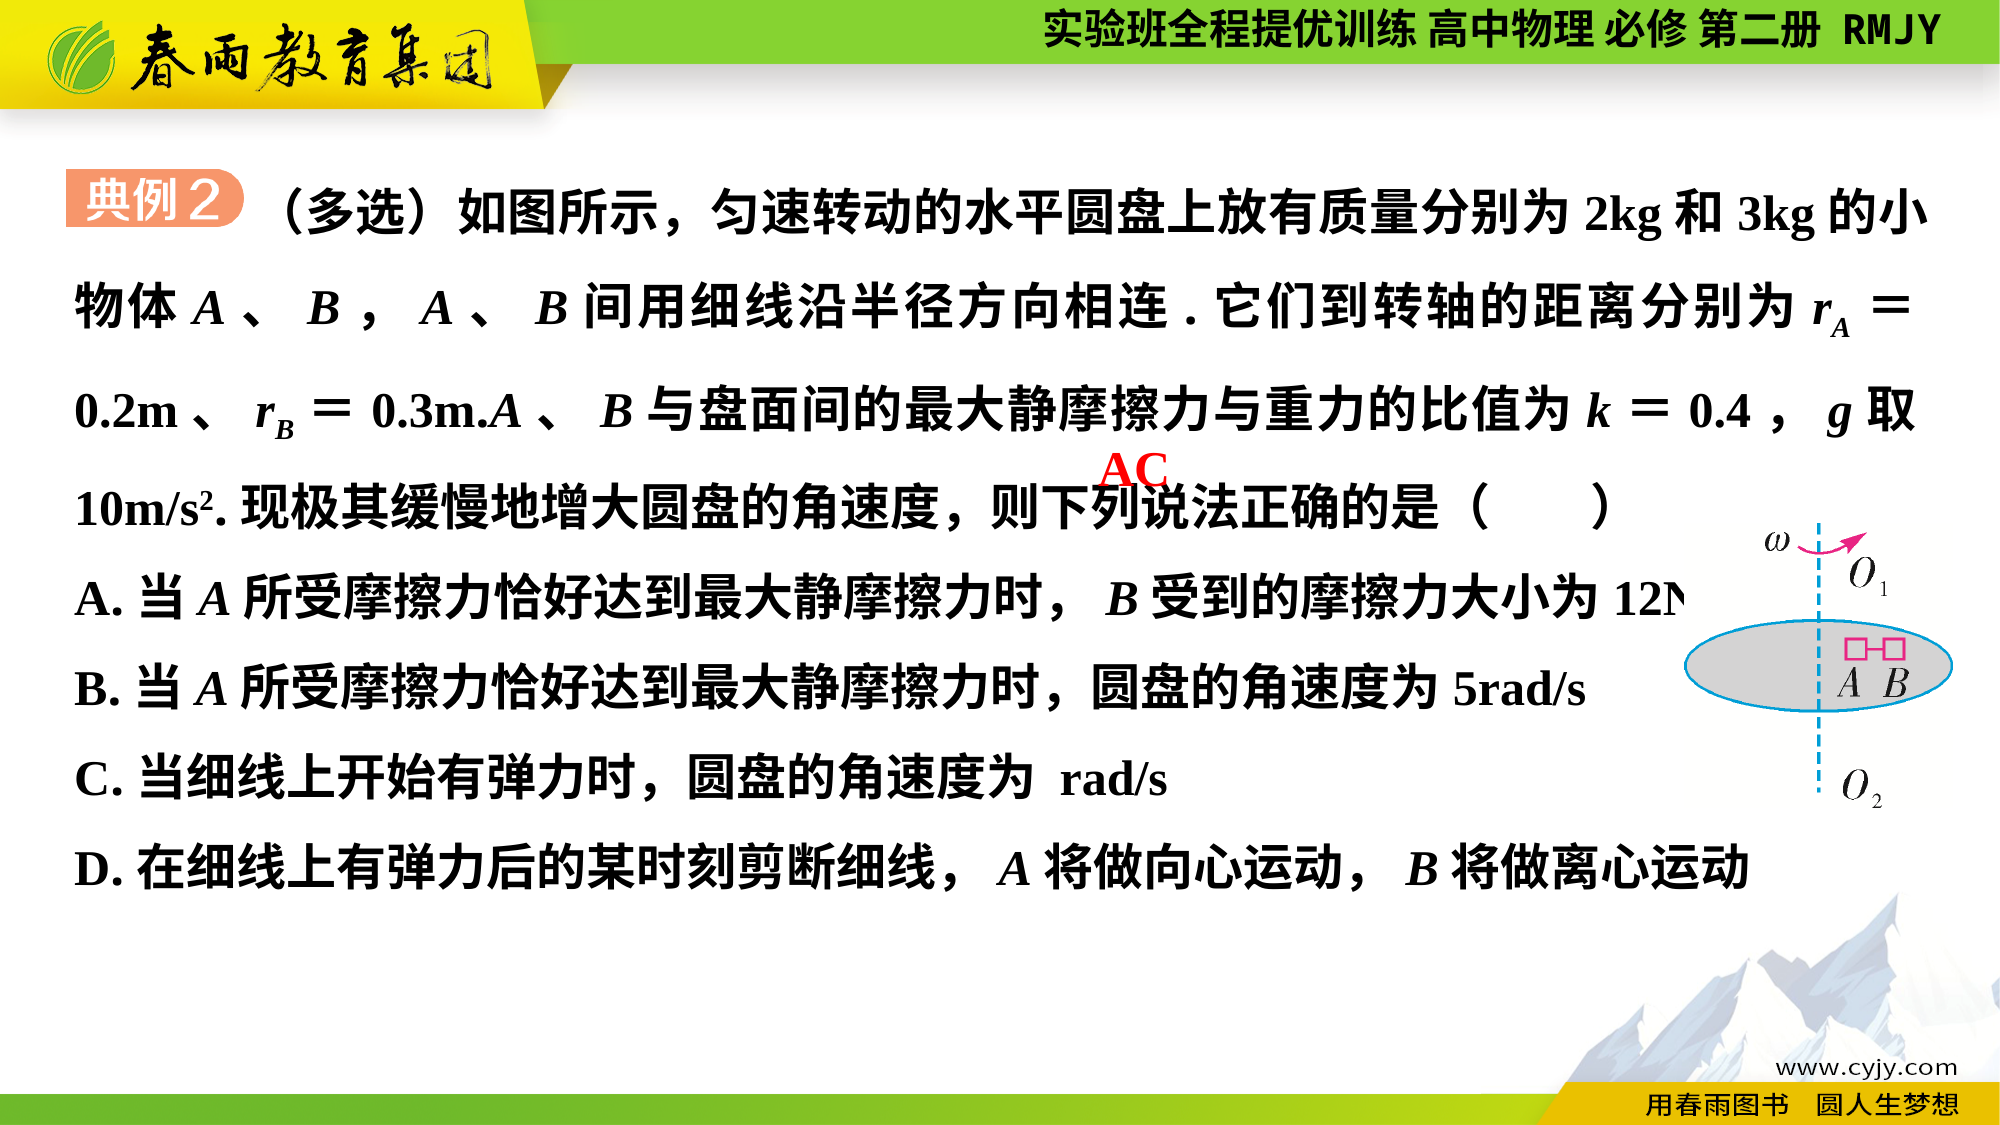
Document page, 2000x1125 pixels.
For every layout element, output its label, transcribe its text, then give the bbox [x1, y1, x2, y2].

text_box AC [1083, 429, 1186, 505]
picture [0, 0, 2000, 1125]
